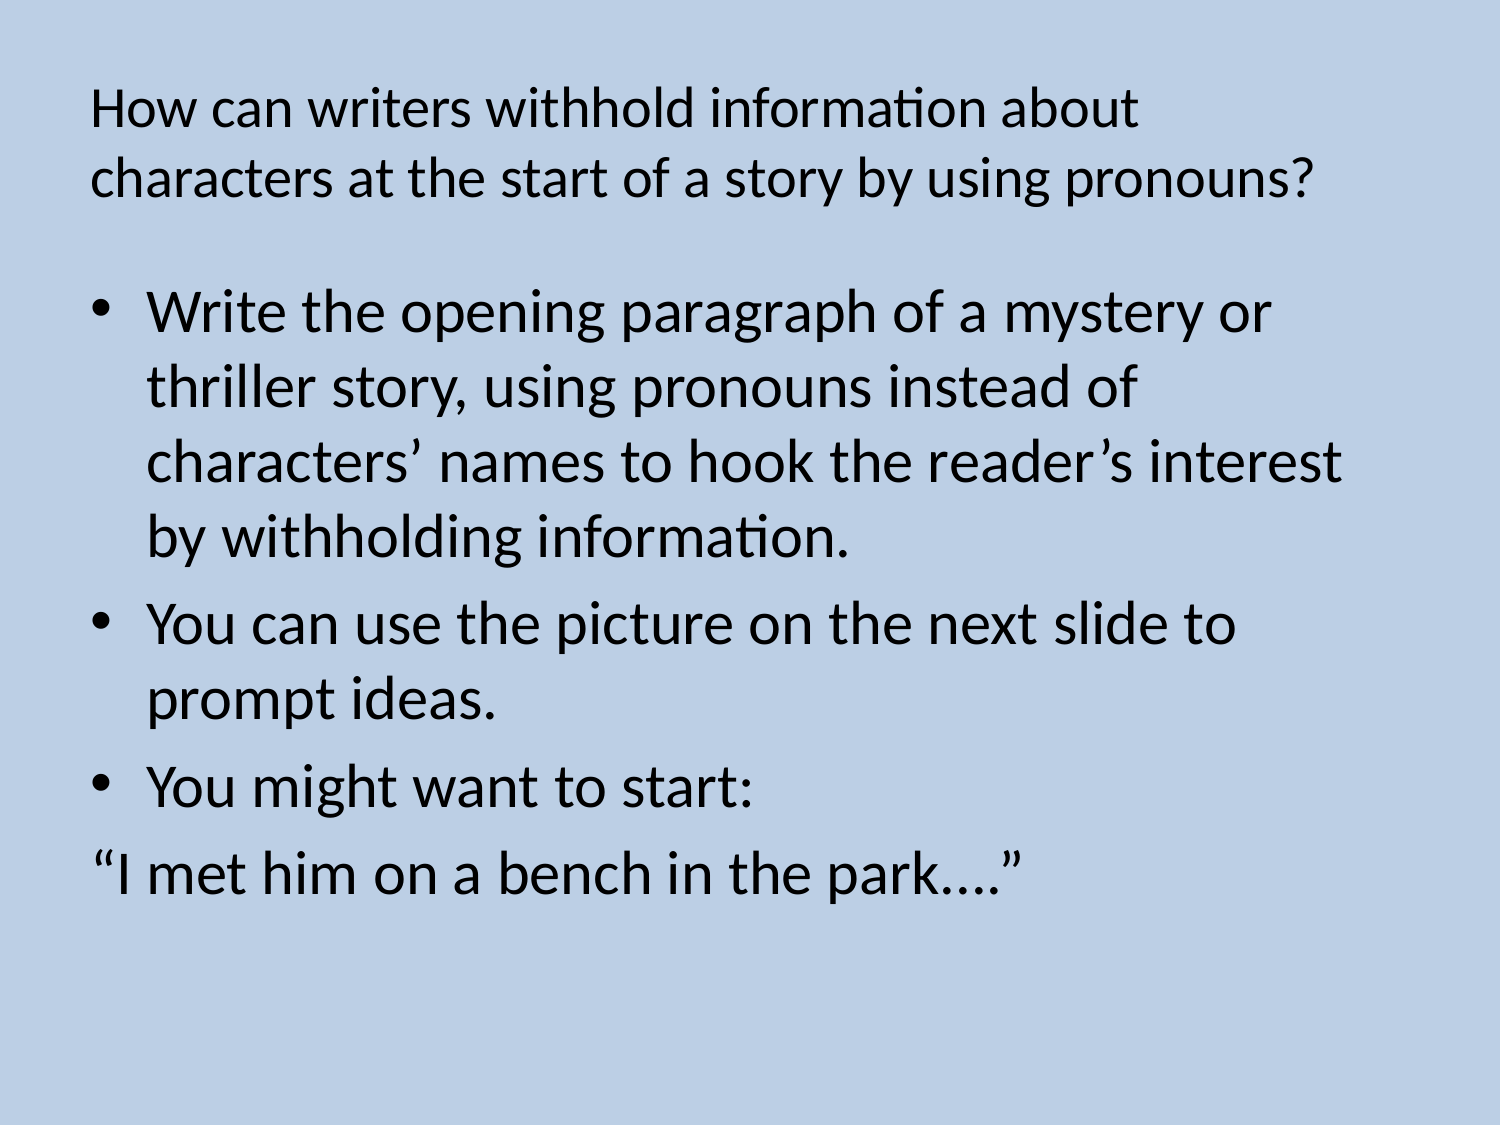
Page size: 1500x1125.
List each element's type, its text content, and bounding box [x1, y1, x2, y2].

list Write the opening paragraph of a mystery or thriller story, using pronouns instead of characters’ names to hook the reader’s interest by withholding information. You can use the picture on the next slide to prompt ideas. You might want to start: “I met him on a bench in the park....” [75, 262, 1425, 1005]
title How can writers withhold information about characters at the start of a story by using pronouns? [75, 45, 1425, 233]
